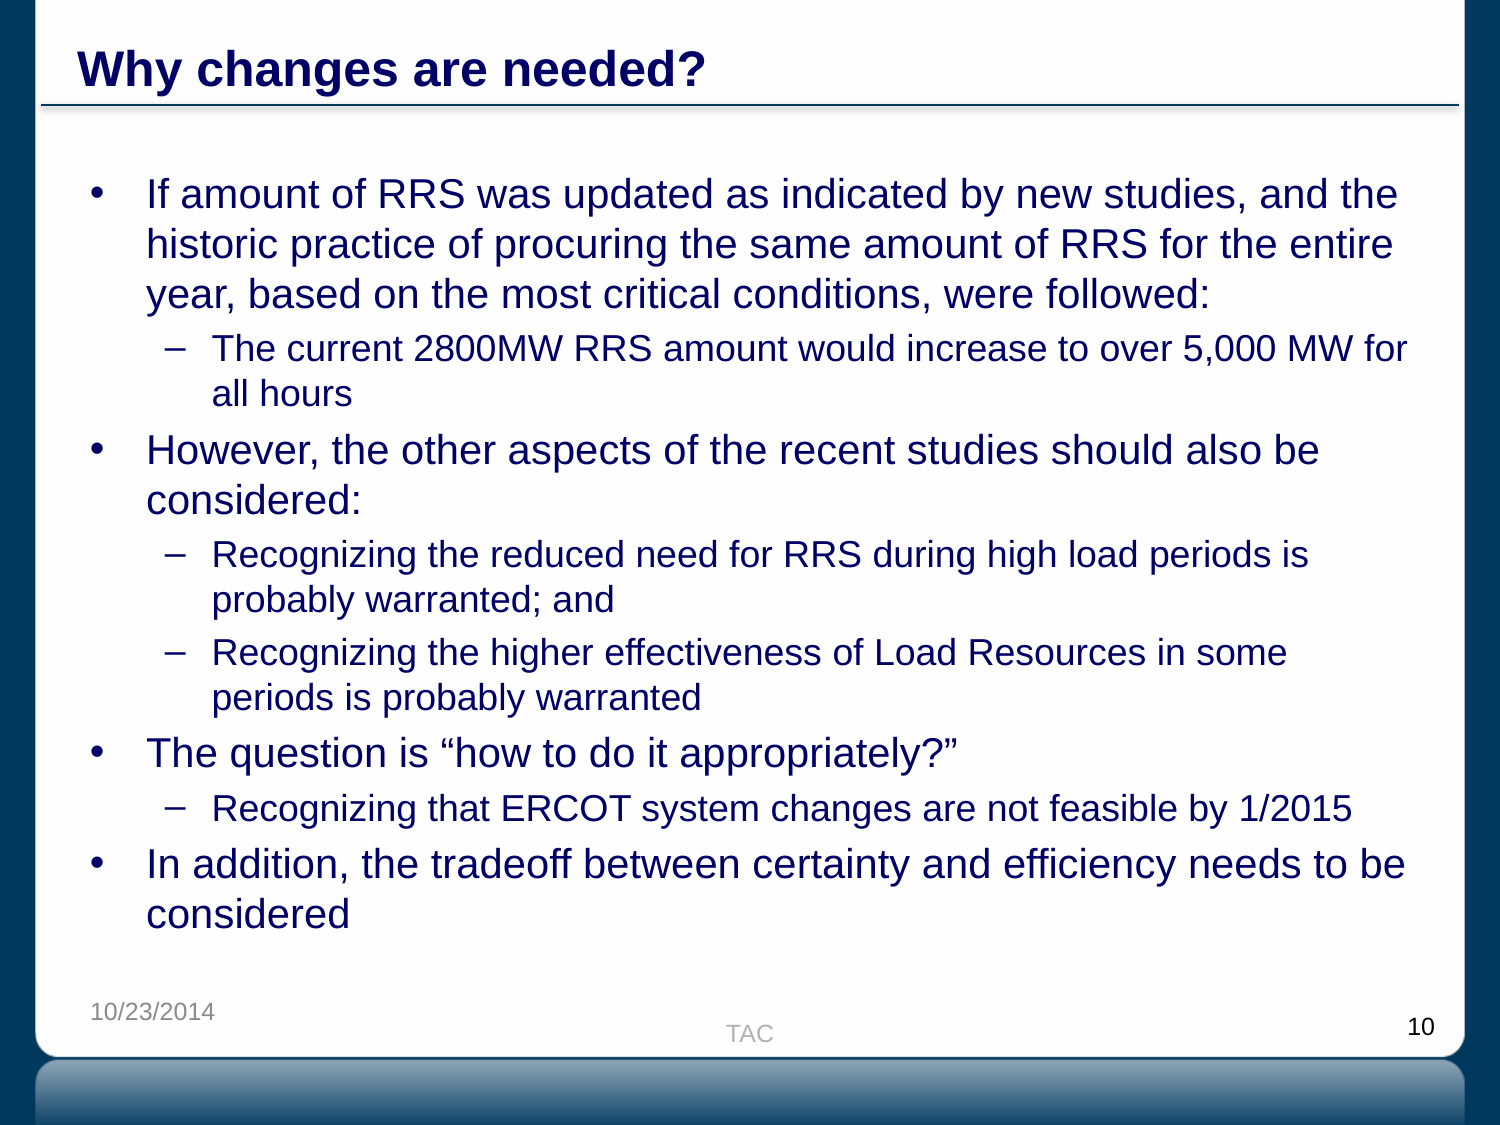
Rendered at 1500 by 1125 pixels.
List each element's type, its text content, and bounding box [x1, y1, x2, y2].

list If amount of RRS was updated as indicated by new studies, and the historic practice of procuring the same amount of RRS for the entire year, based on the most critical conditions, were followed: The current 2800MW RRS amount would increase to over 5,000 MW for all hours However, the other aspects of the recent studies should also be considered: Recognizing the reduced need for RRS during high load periods is probably warranted; and Recognizing the higher effectiveness of Load Resources in some periods is probably warranted The question is “how to do it appropriately?” Recognizing that ERCOT system changes are not feasible by 1/2015 In addition, the tradeoff between certainty and efficiency needs to be considered [75, 159, 1425, 957]
title Why changes are needed? [62, 29, 1450, 106]
picture [35, 0, 1465, 1125]
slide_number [75, 980, 425, 1041]
footer TAC [512, 1016, 988, 1049]
